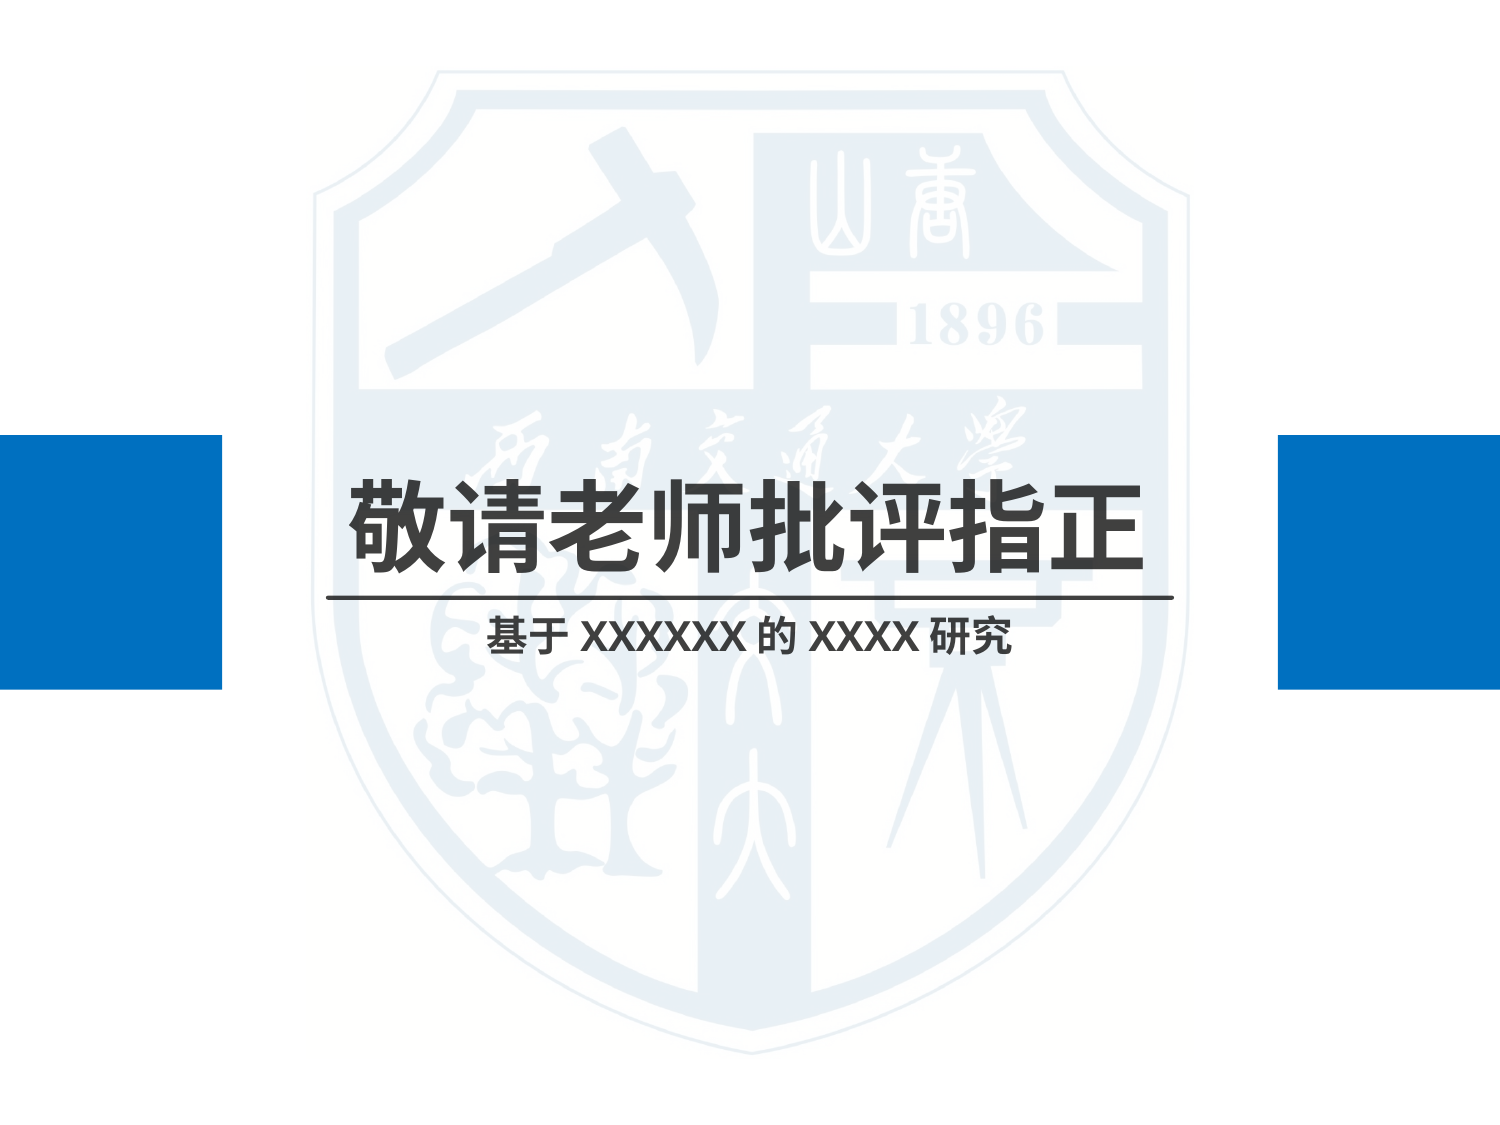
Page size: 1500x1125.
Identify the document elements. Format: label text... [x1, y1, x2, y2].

text_box [0, 435, 223, 690]
text_box 基于XXXXXX的XXXX研究 [332, 601, 1168, 667]
text_box 敬请老师批评指正 [332, 457, 1168, 593]
text_box [1277, 435, 1500, 690]
